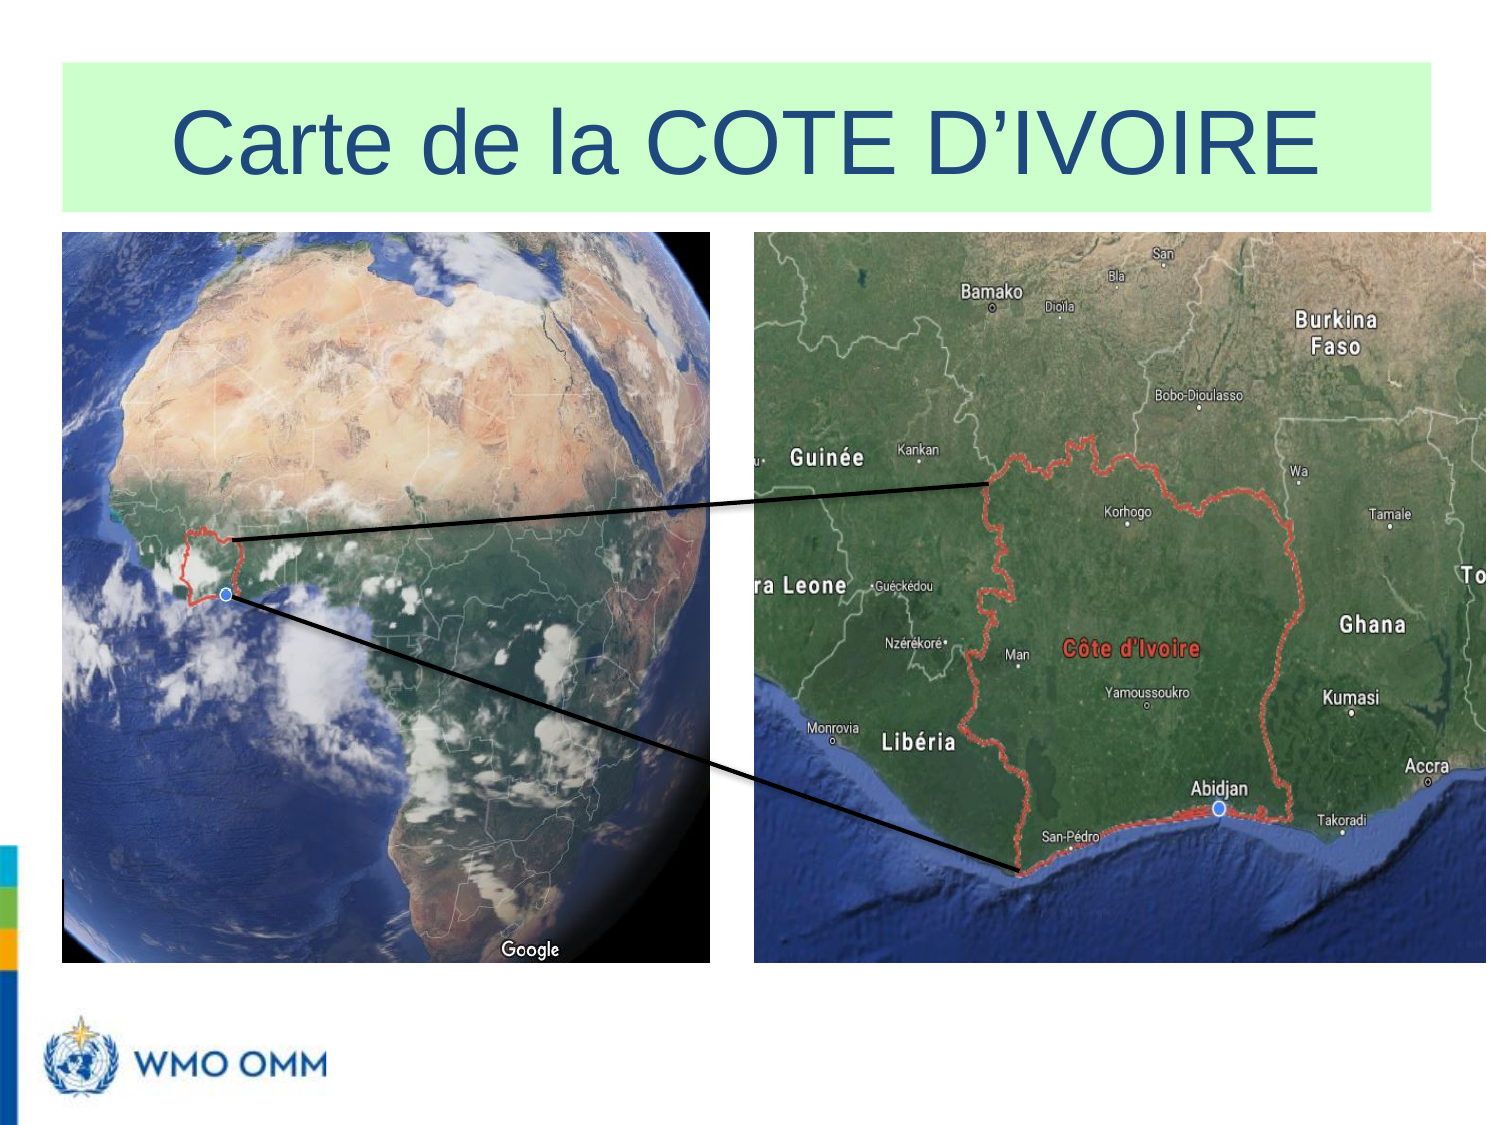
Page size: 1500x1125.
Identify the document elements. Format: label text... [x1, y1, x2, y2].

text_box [231, 483, 989, 541]
text_box Carte de la COTE D’IVOIRE [62, 62, 1432, 213]
picture [753, 231, 1486, 964]
picture [0, 231, 710, 1125]
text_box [231, 596, 1020, 872]
